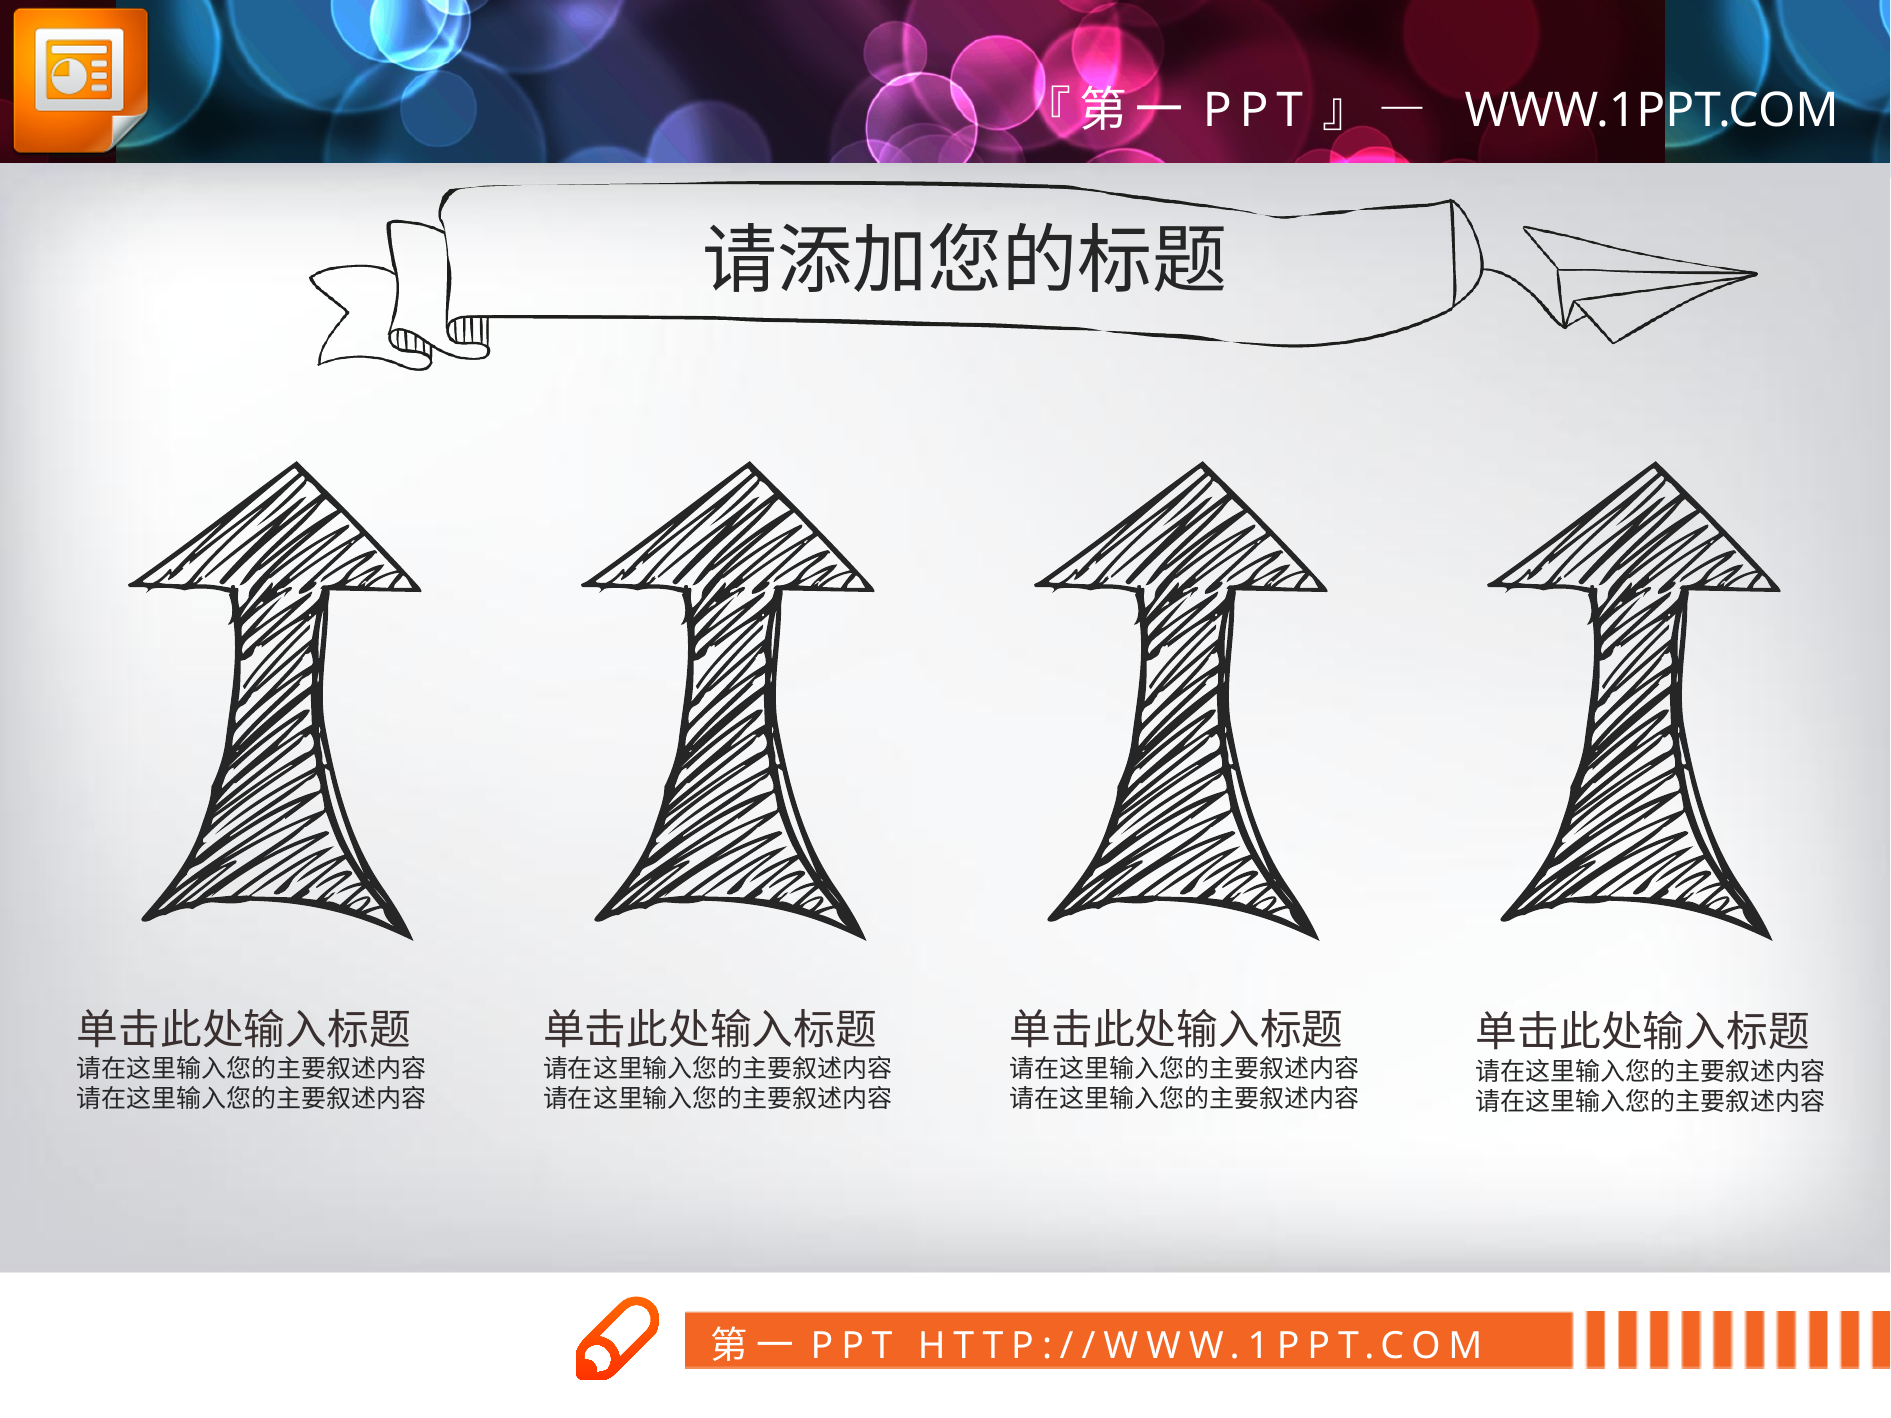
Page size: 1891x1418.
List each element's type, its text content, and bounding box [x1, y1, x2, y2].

text_box 单击此处输入标题 请在这里输入您的主要叙述内容 请在这里输入您的主要叙述内容 [994, 995, 1375, 1201]
text_box [128, 461, 422, 941]
text_box [1487, 461, 1781, 941]
picture [685, 1311, 1891, 1369]
picture [0, 0, 1891, 1275]
text_box [1034, 461, 1328, 941]
text_box 单击此处输入标题 请在这里输入您的主要叙述内容 请在这里输入您的主要叙述内容 [1461, 997, 1841, 1203]
text_box 单击此处输入标题 请在这里输入您的主要叙述内容 请在这里输入您的主要叙述内容 [62, 995, 442, 1201]
text_box [581, 461, 875, 941]
text_box 单击此处输入标题 请在这里输入您的主要叙述内容 请在这里输入您的主要叙述内容 [528, 995, 909, 1201]
